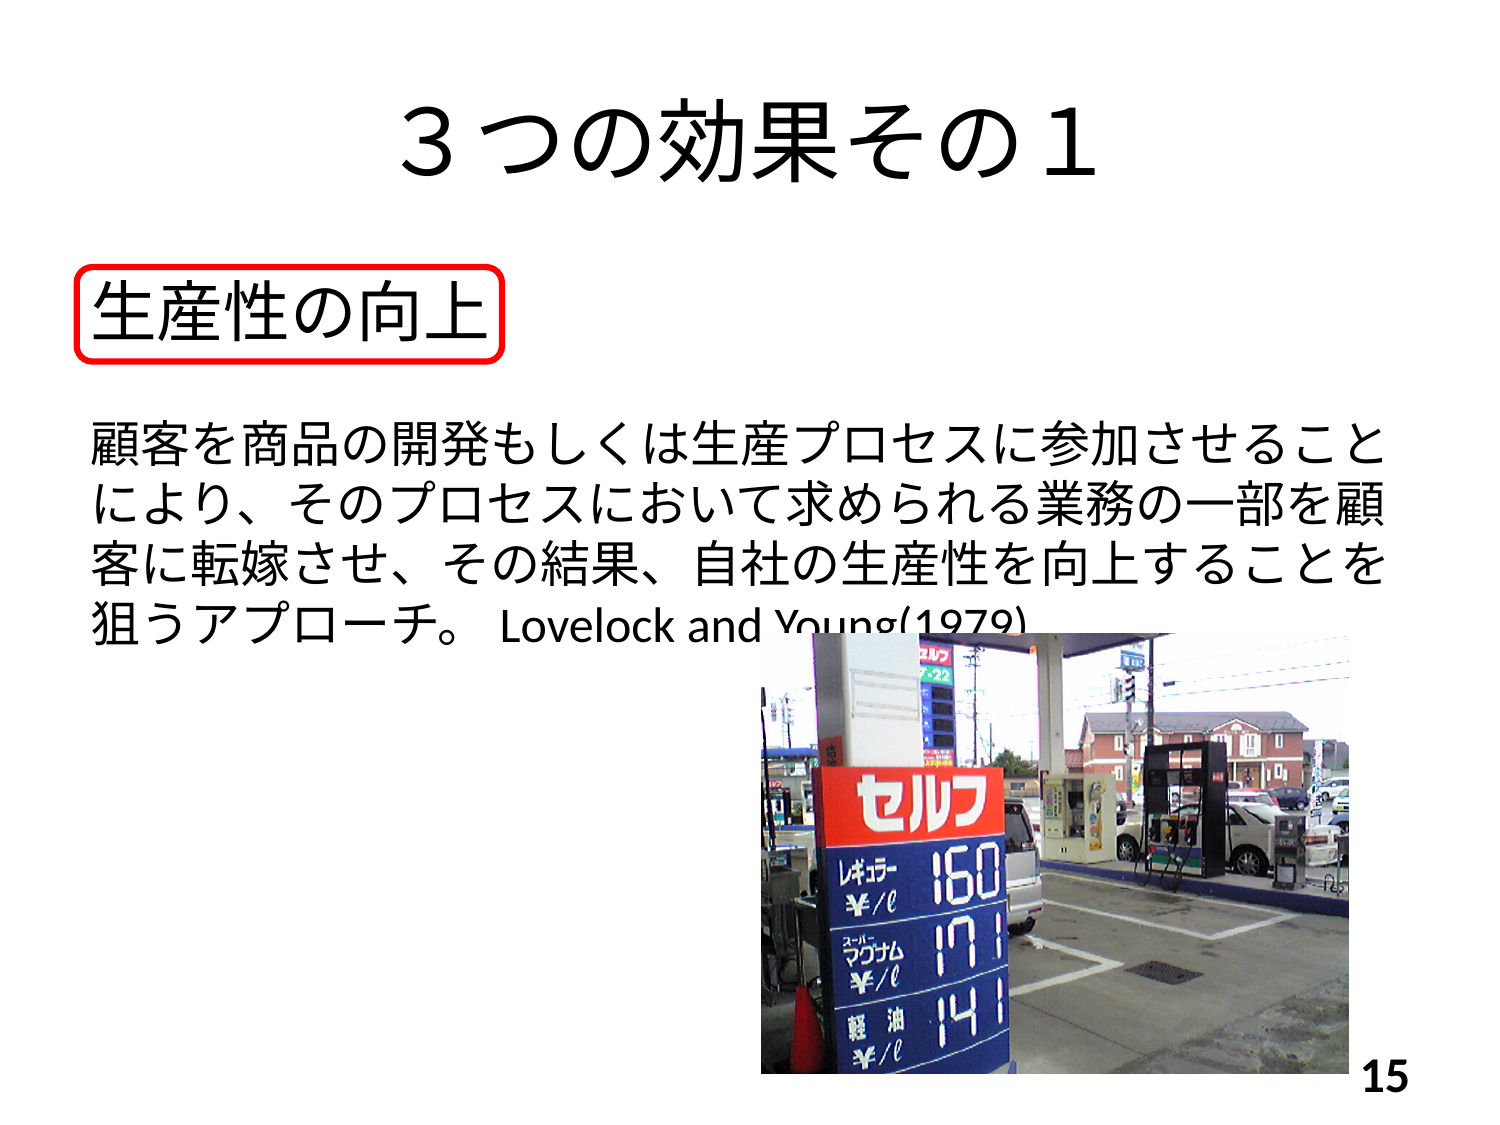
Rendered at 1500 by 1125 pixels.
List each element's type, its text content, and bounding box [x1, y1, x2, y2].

title ３つの効果その１ [75, 45, 1425, 233]
list 生産性の向上 顧客を商品の開発もしくは生産プロセスに参加させることにより、そのプロセスにおいて求められる業務の一部を顧客に転嫁させ、その結果、自社の生産性を向上することを狙うアプローチ。Lovelock and Young(1979) [75, 262, 1425, 1083]
slide_number 15 [1074, 1042, 1425, 1103]
picture [761, 633, 1349, 1074]
text_box [74, 264, 505, 364]
